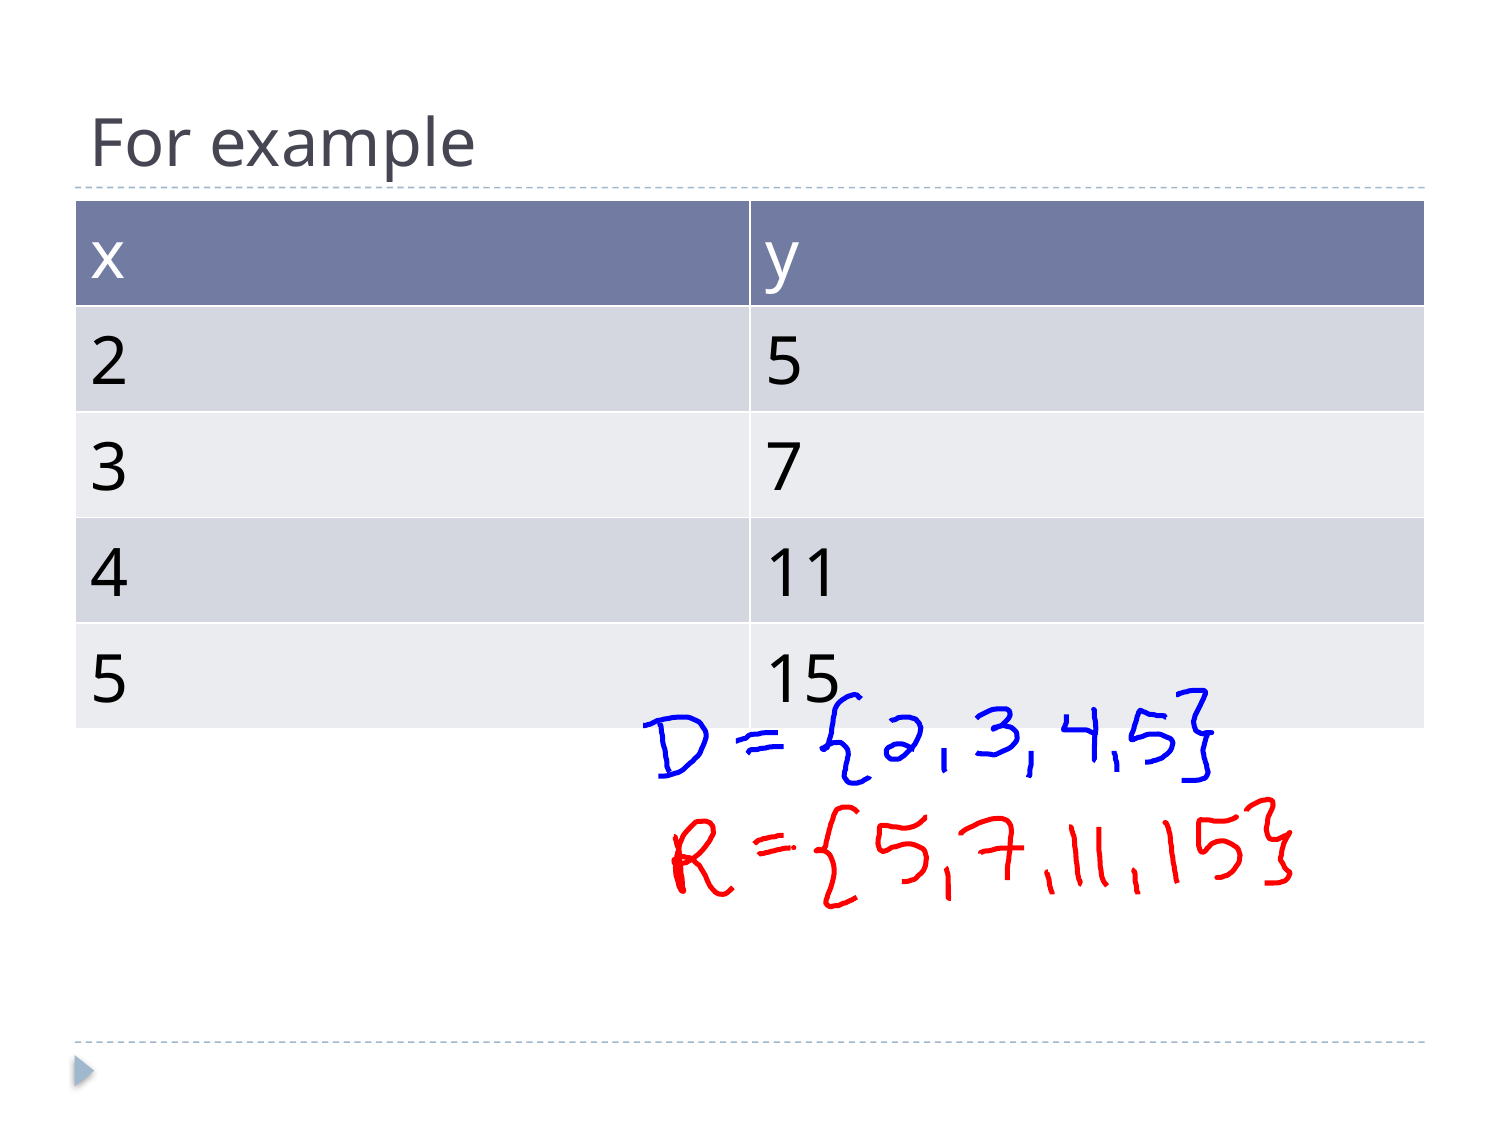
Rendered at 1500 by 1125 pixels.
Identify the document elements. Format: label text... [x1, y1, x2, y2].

text_box [746, 745, 784, 755]
title For example [75, 24, 1425, 188]
text_box [821, 693, 871, 784]
text_box [975, 708, 1018, 756]
table_cell 7 [751, 413, 1424, 517]
table_cell 2 [76, 307, 749, 411]
text_box [885, 716, 922, 760]
table_header x [76, 201, 749, 305]
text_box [673, 799, 1291, 907]
text_box [735, 731, 778, 742]
text_box [943, 748, 947, 773]
text_box [1027, 750, 1032, 778]
table_cell 5 [76, 624, 749, 728]
text_box [1176, 689, 1213, 782]
table_cell 11 [751, 518, 1424, 622]
table_header y [751, 201, 1424, 305]
text_box [643, 716, 707, 777]
text_box [1130, 709, 1174, 763]
table_cell 3 [76, 413, 749, 517]
table_cell 5 [751, 307, 1424, 411]
text_box [1093, 708, 1097, 762]
table_cell 4 [76, 518, 749, 622]
text_box [1113, 750, 1118, 772]
text_box [1062, 714, 1094, 735]
table_cell 15 [751, 624, 1424, 728]
